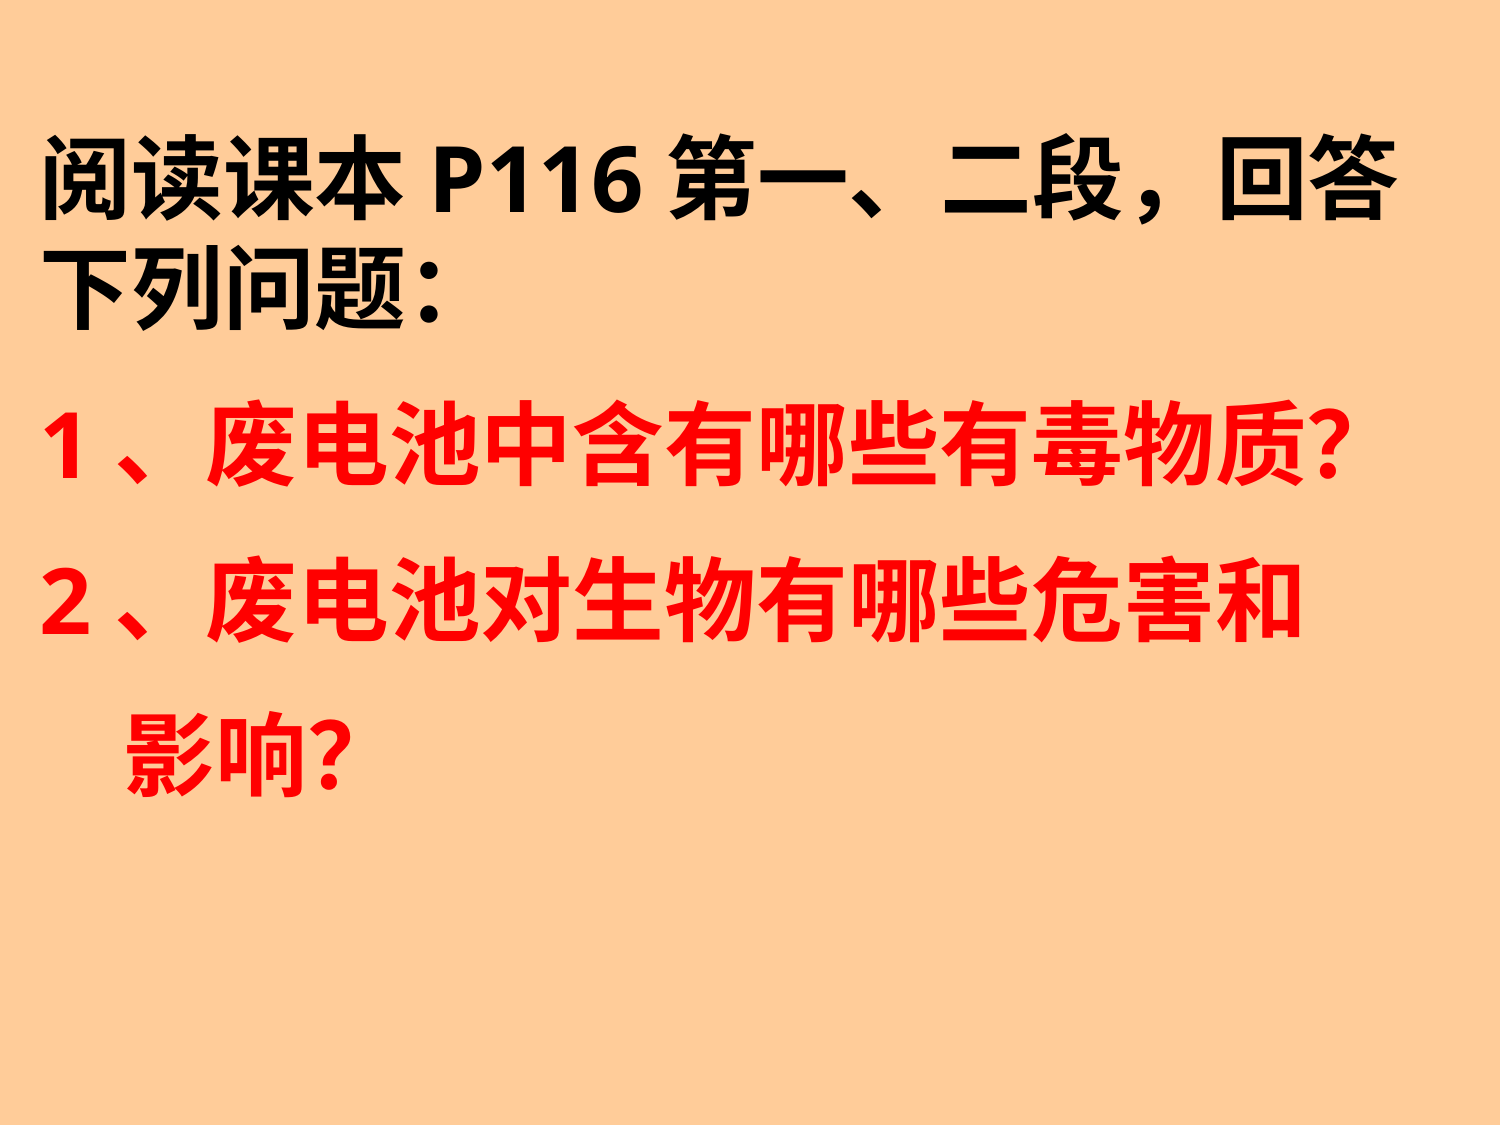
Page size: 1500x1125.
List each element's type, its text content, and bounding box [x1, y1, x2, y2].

text_box 阅读课本P116第一、二段，回答下列问题： 1、废电池中含有哪些有毒物质？ 2、废电池对生物有哪些危害和 影响？ [24, 113, 1500, 843]
